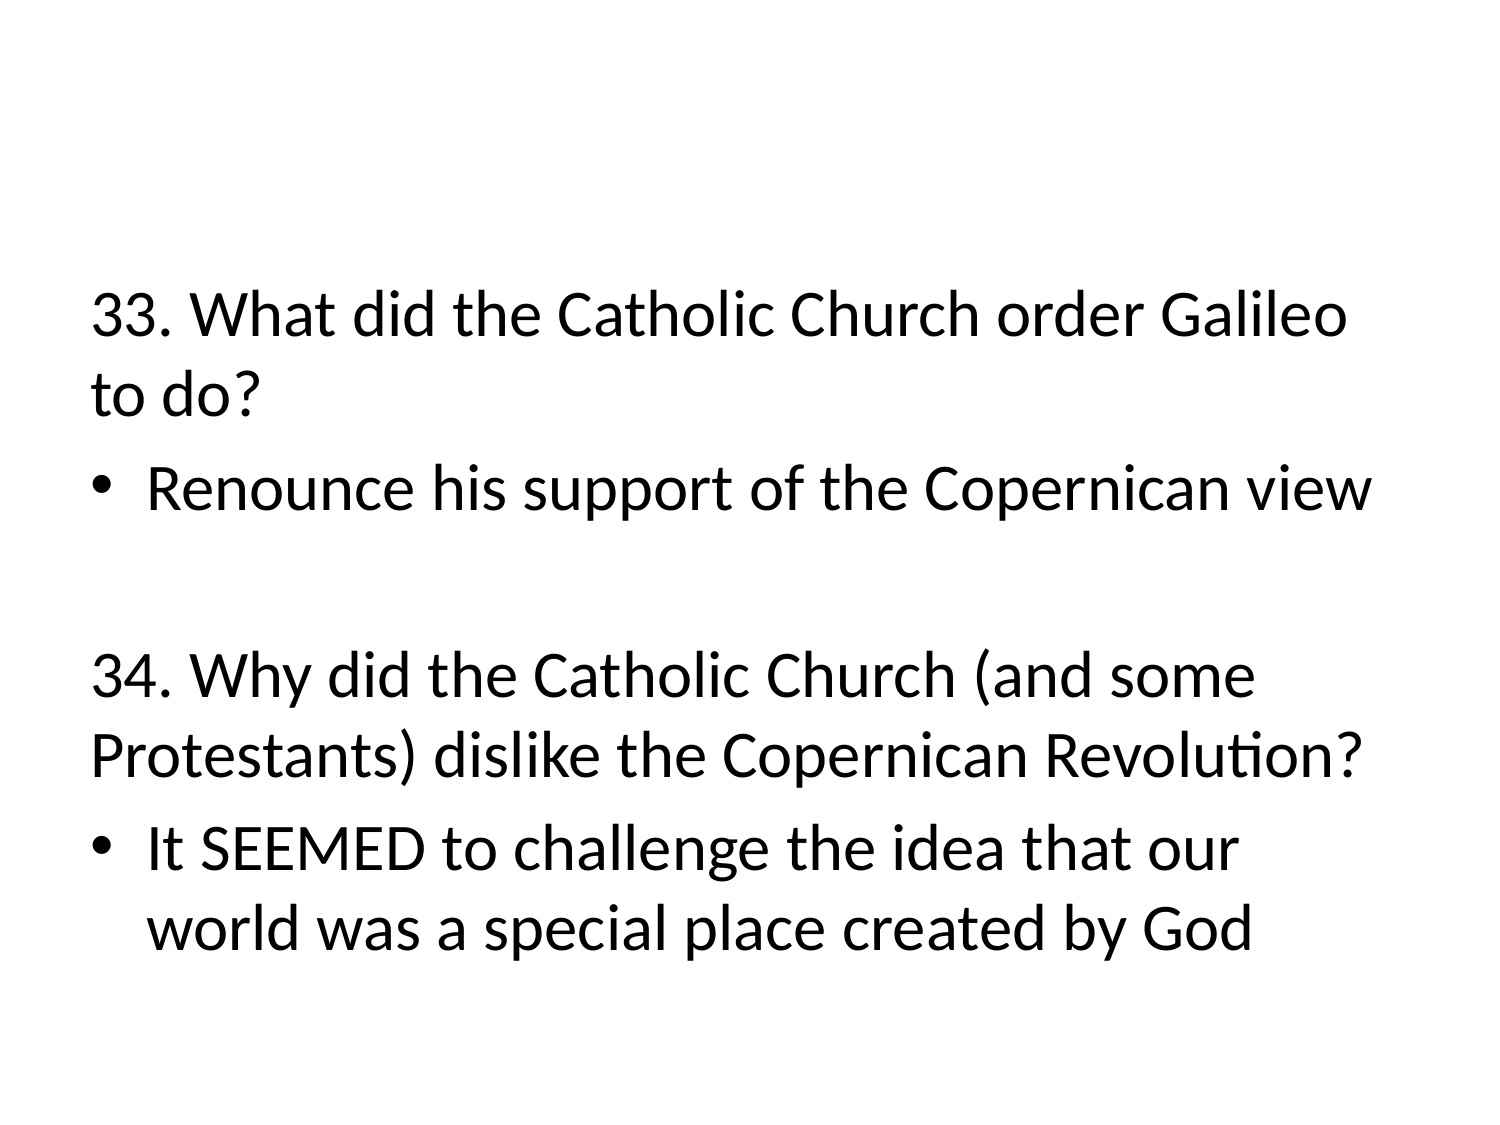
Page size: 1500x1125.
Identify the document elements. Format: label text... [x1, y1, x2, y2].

list 33. What did the Catholic Church order Galileo to do? Renounce his support of the Copernican view 34. Why did the Catholic Church (and some Protestants) dislike the Copernican Revolution? It SEEMED to challenge the idea that our world was a special place created by God [75, 262, 1425, 1005]
